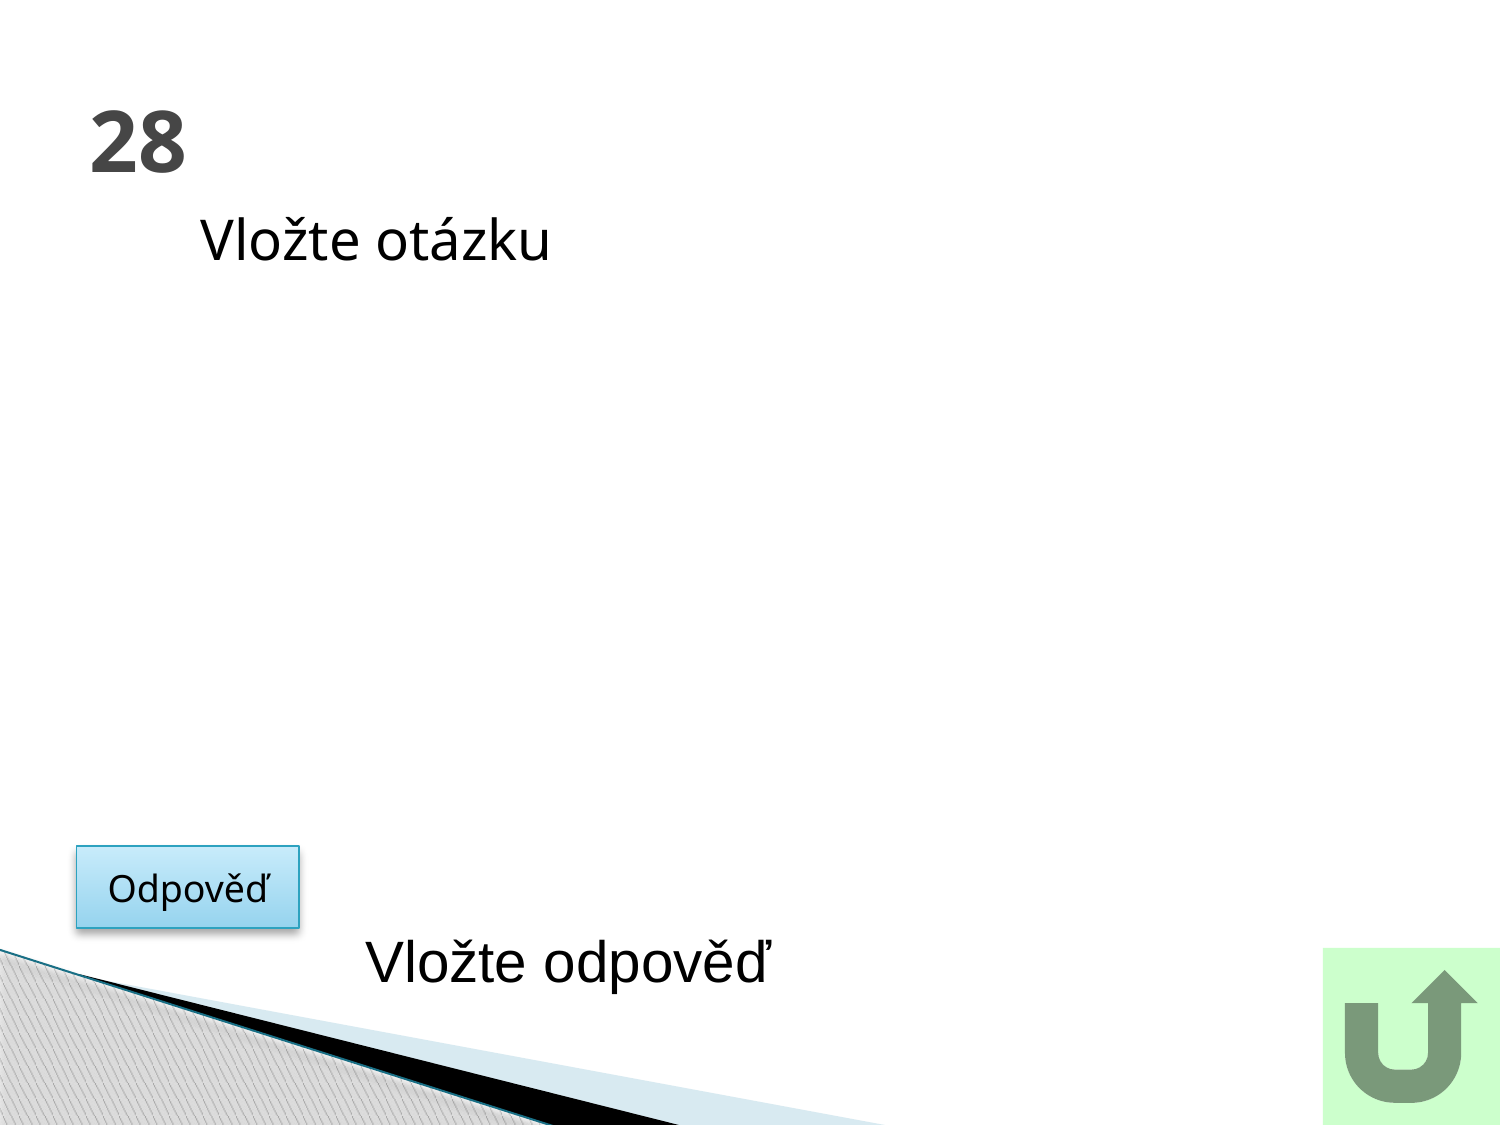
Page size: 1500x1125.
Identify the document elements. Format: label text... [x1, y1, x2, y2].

text_box Odpověď [76, 845, 300, 929]
text_box [1322, 947, 1500, 1125]
text_box Vložte odpověď [350, 916, 787, 1002]
title 28 [75, 45, 1425, 233]
list Vložte otázku [167, 196, 1500, 402]
